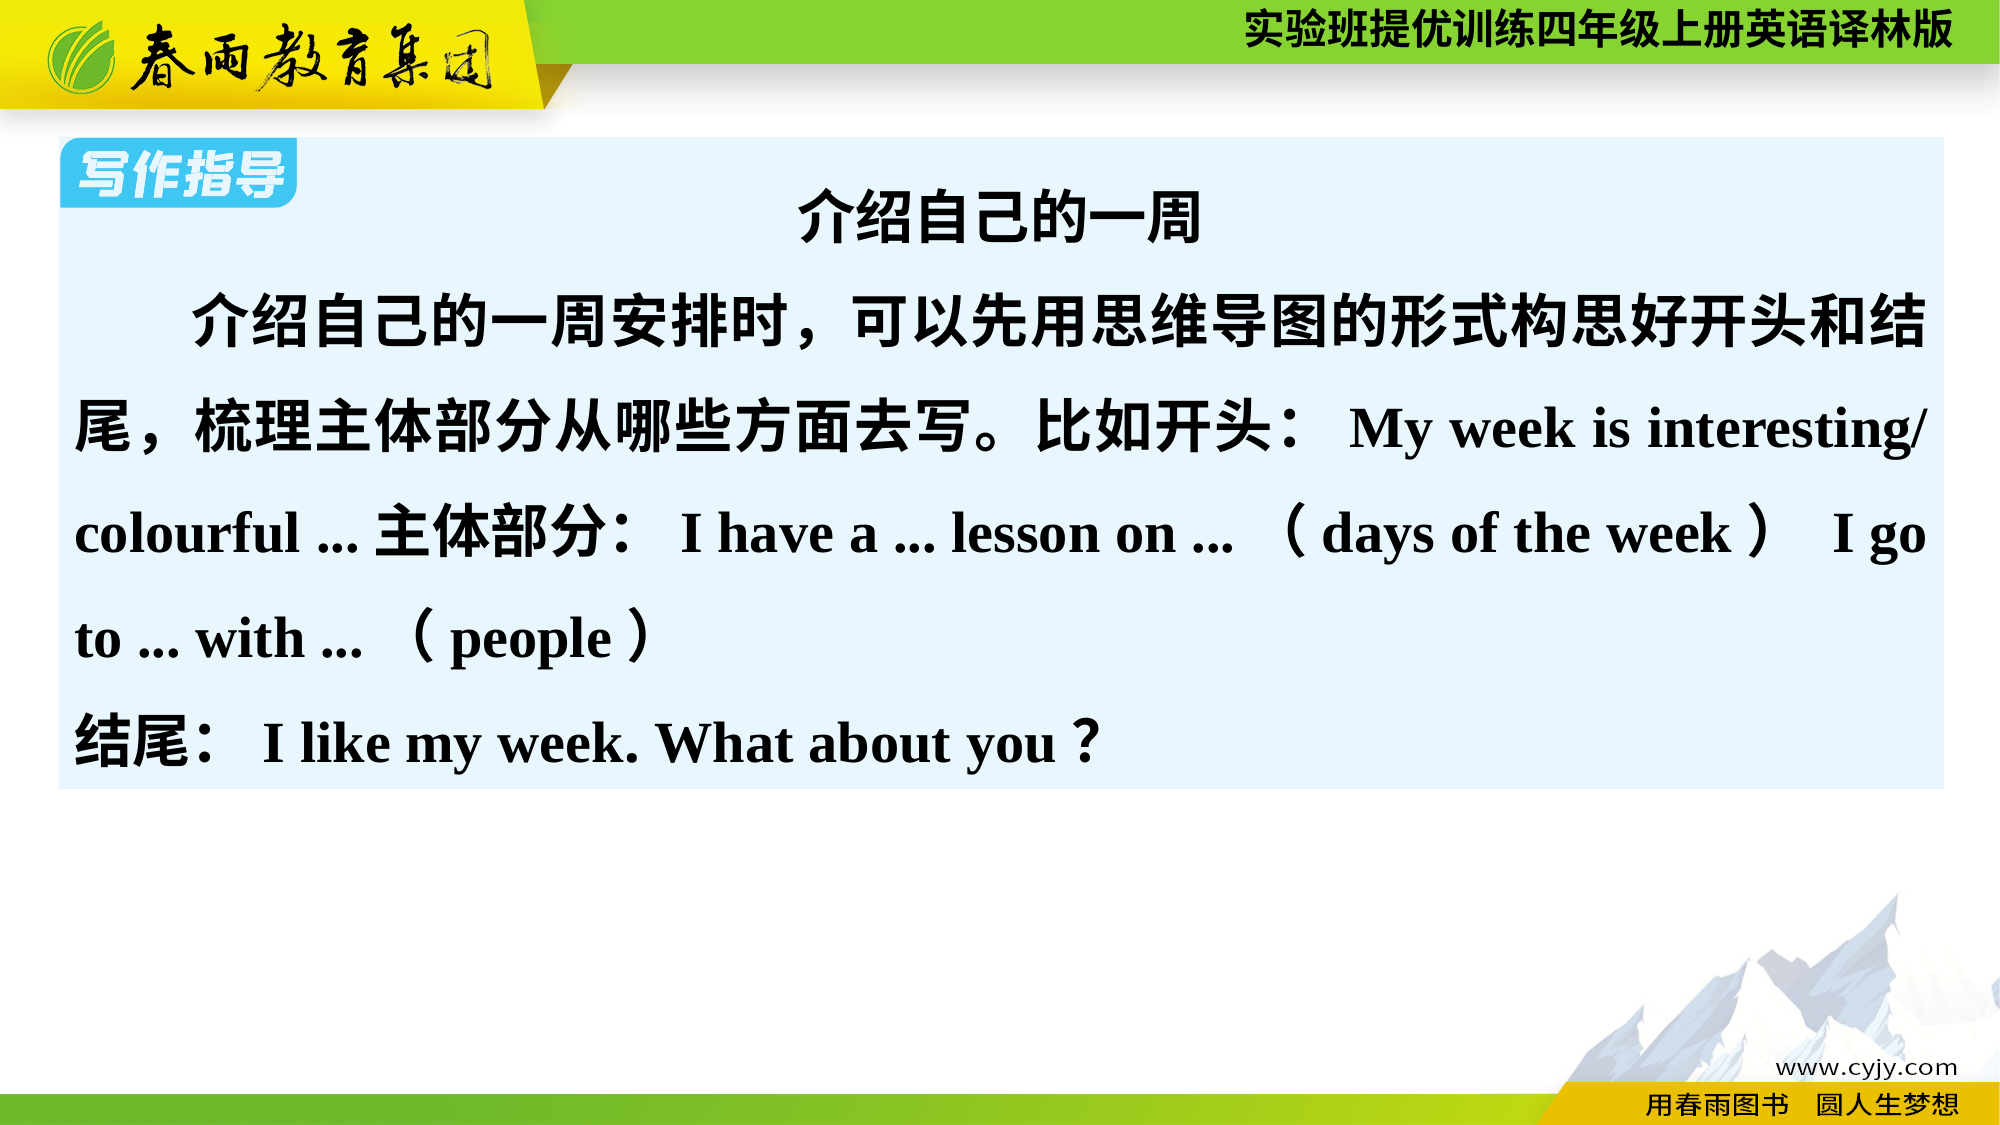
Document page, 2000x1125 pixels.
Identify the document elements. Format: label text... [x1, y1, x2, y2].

list 介绍自己的一周 介绍自己的一周安排时，可以先用思维导图的形式构思好开头和结尾，梳理主体部分从哪些方面去写。比如开头：My week is interesting/ colourful ...主体部分：I have a ... lesson on ...（days of the week） I go to ... with ...（people） 结尾：I like my week. What about you？ [59, 137, 1944, 789]
picture [0, 0, 2000, 1125]
